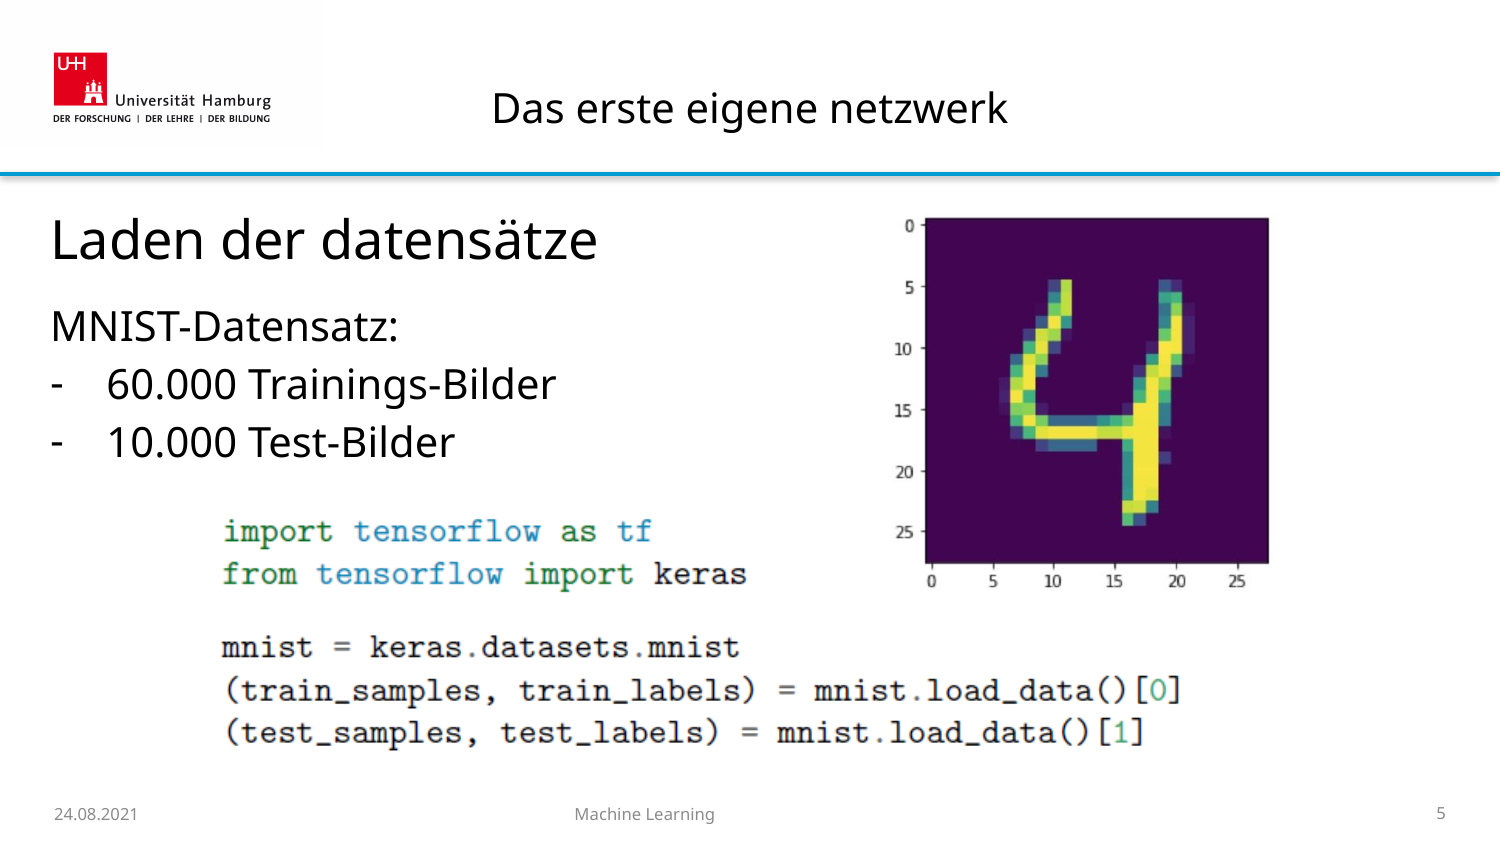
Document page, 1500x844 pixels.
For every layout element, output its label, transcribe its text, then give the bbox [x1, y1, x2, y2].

title Das erste eigene netzwerk [275, 91, 1225, 122]
picture [208, 510, 768, 608]
list Laden der datensätze [35, 197, 1406, 281]
slide_number 5 [1361, 788, 1446, 833]
list MNIST-Datensatz: 60.000 Trainings-Bilder 10.000 Test-Bilder [35, 291, 720, 481]
footer Machine Learning [273, 788, 1016, 833]
picture [1, 0, 323, 149]
picture [209, 631, 1197, 761]
picture [835, 212, 1349, 604]
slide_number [54, 788, 210, 833]
